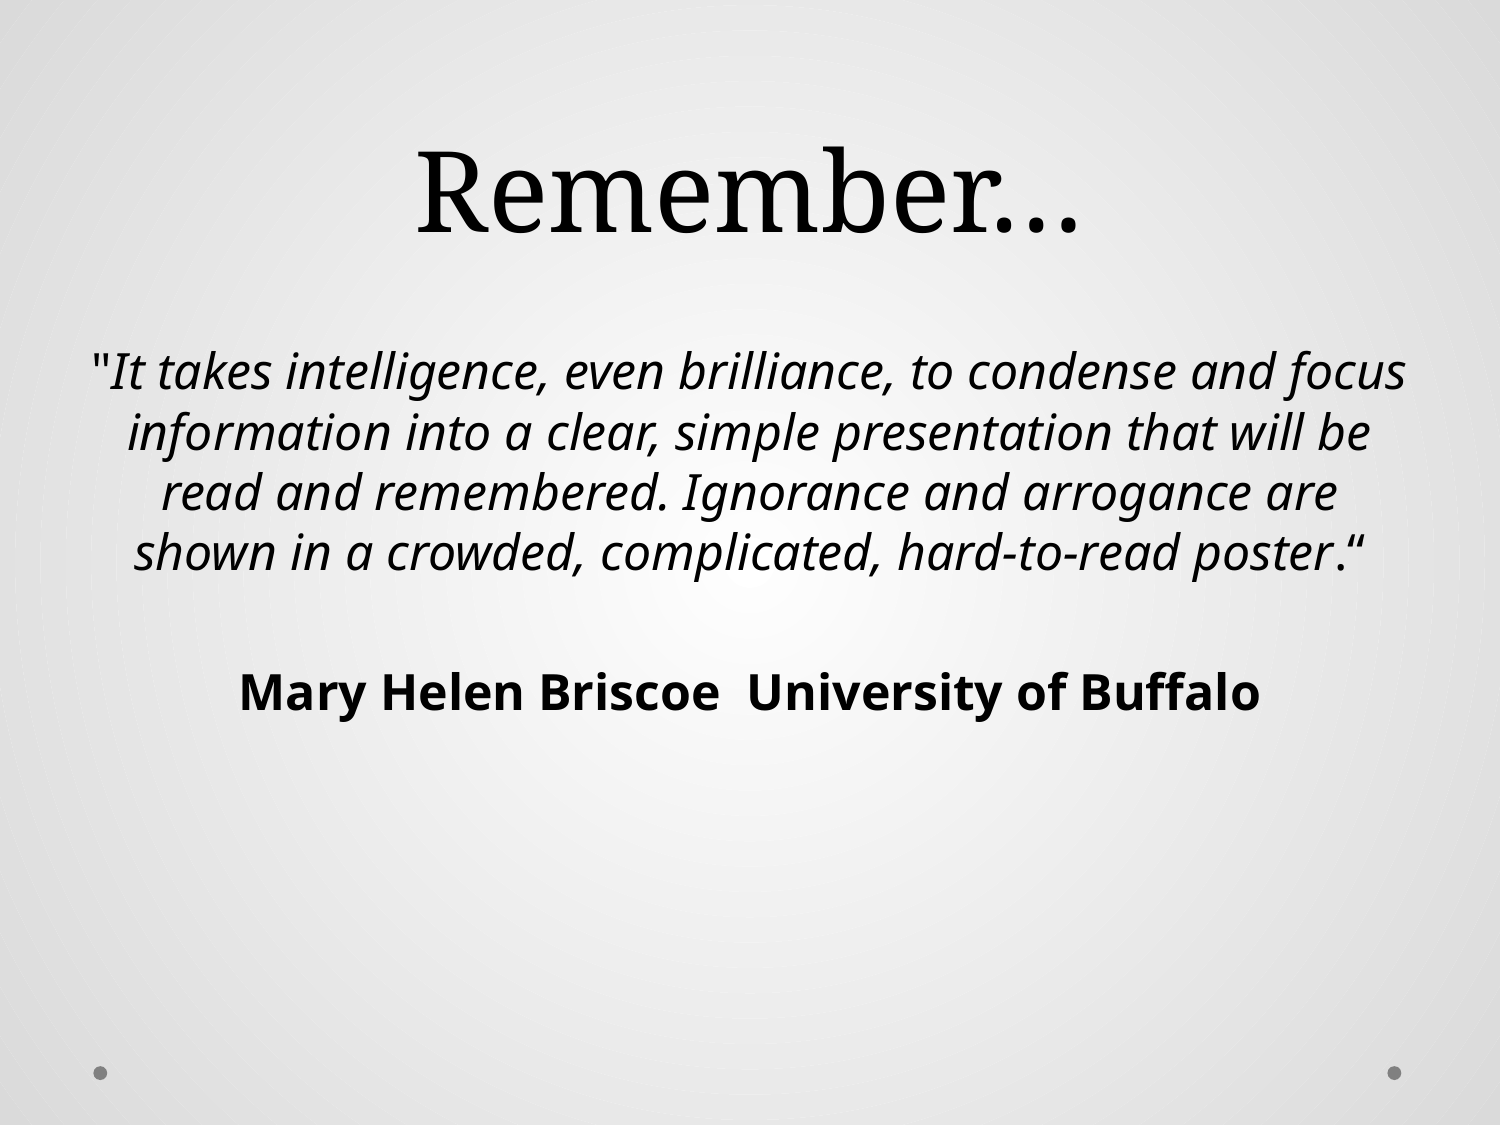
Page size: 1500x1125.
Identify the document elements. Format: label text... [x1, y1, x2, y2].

list "It takes intelligence, even brilliance, to condense and focus information into a clear, simple presentation that will be read and remembered. Ignorance and arrogance are shown in a crowded, complicated, hard-to-read poster.“ Mary Helen Briscoe University of Buffalo [75, 262, 1425, 1005]
title Remember… [75, 0, 1425, 262]
